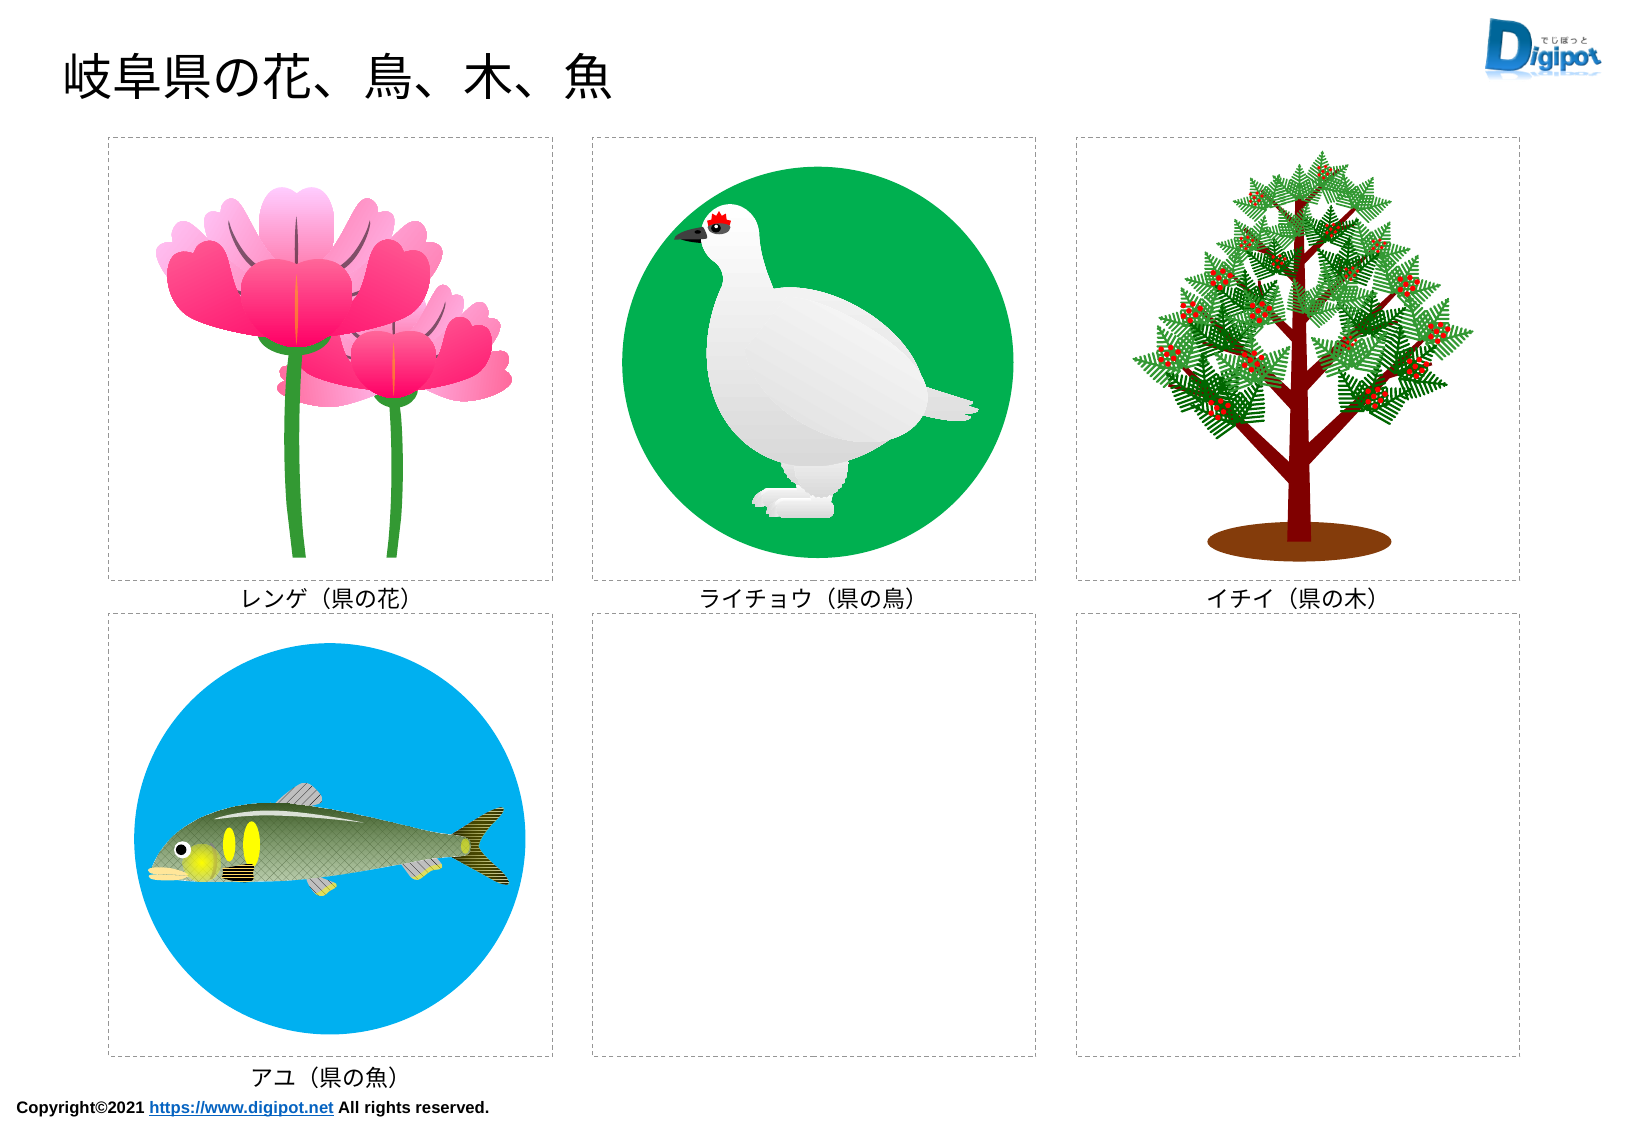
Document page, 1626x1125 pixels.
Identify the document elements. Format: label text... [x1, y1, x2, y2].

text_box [151, 187, 511, 558]
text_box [1133, 150, 1473, 562]
text_box レンゲ（県の花） [104, 577, 558, 620]
text_box ライチョウ（県の鳥） [587, 577, 1041, 620]
text_box アユ（県の魚） [104, 1056, 558, 1099]
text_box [622, 166, 1014, 558]
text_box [134, 643, 526, 1035]
text_box イチイ（県の木） [1071, 577, 1525, 620]
picture [1485, 18, 1602, 82]
text_box 岐阜県の花、鳥、木、魚 [48, 38, 628, 113]
